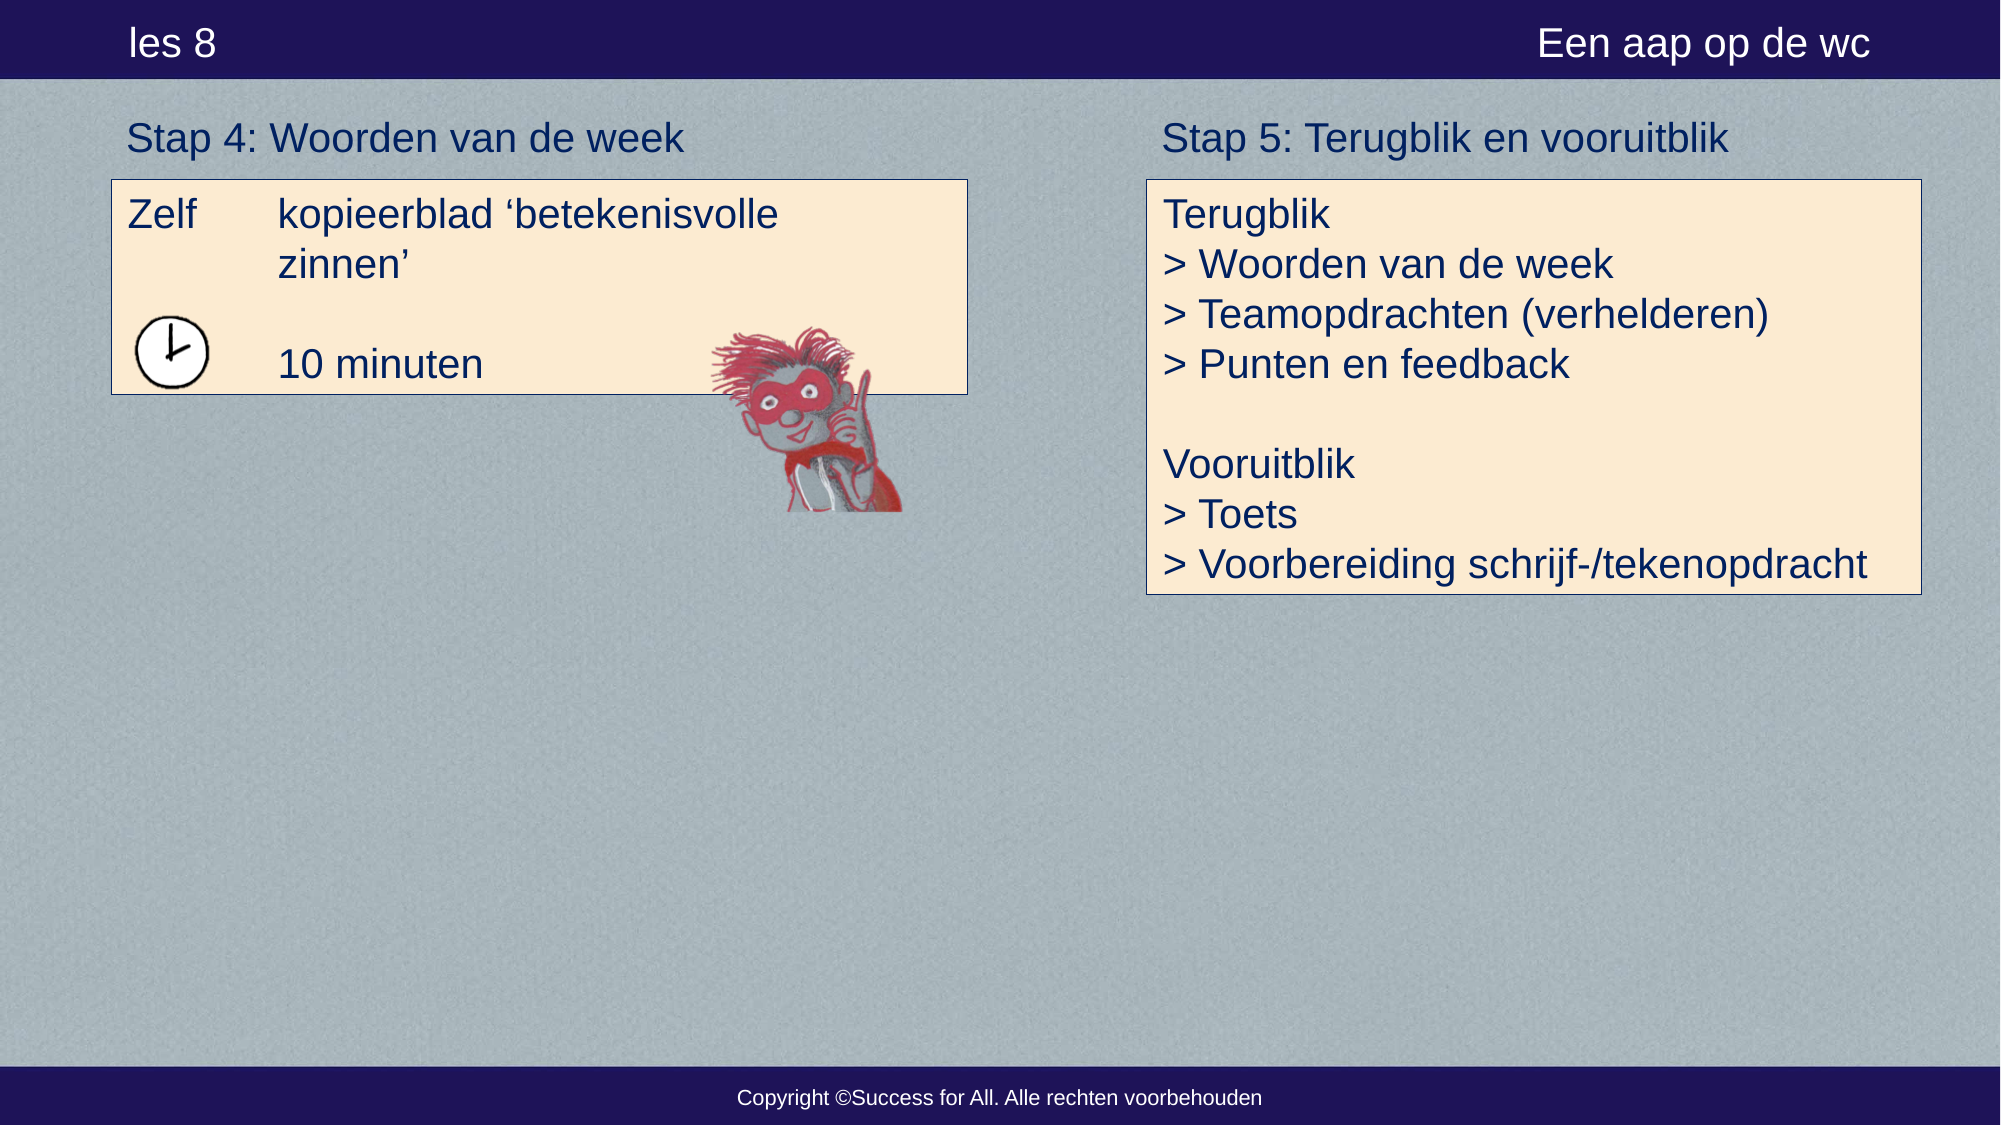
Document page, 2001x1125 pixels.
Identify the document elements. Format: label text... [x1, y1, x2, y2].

picture [0, 0, 2001, 1125]
text_box Stap 4: Woorden van de week [111, 103, 904, 168]
text_box Terugblik > Woorden van de week > Teamopdrachten (verhelderen) > Punten en feedback Vooruitblik > Toets > Voorbereiding schrijf-/tekenopdracht [1146, 179, 1922, 595]
text_box Stap 5: Terugblik en vooruitblik [1146, 103, 1939, 169]
text_box Een aap op de wc [999, 8, 1886, 73]
text_box les 8 [114, 8, 354, 73]
text_box Zelf kopieerblad ‘betekenisvolle zinnen’ 10 minuten [111, 179, 968, 395]
text_box Copyright ©Success for All. Alle rechten voorbehouden [0, 1076, 2000, 1125]
